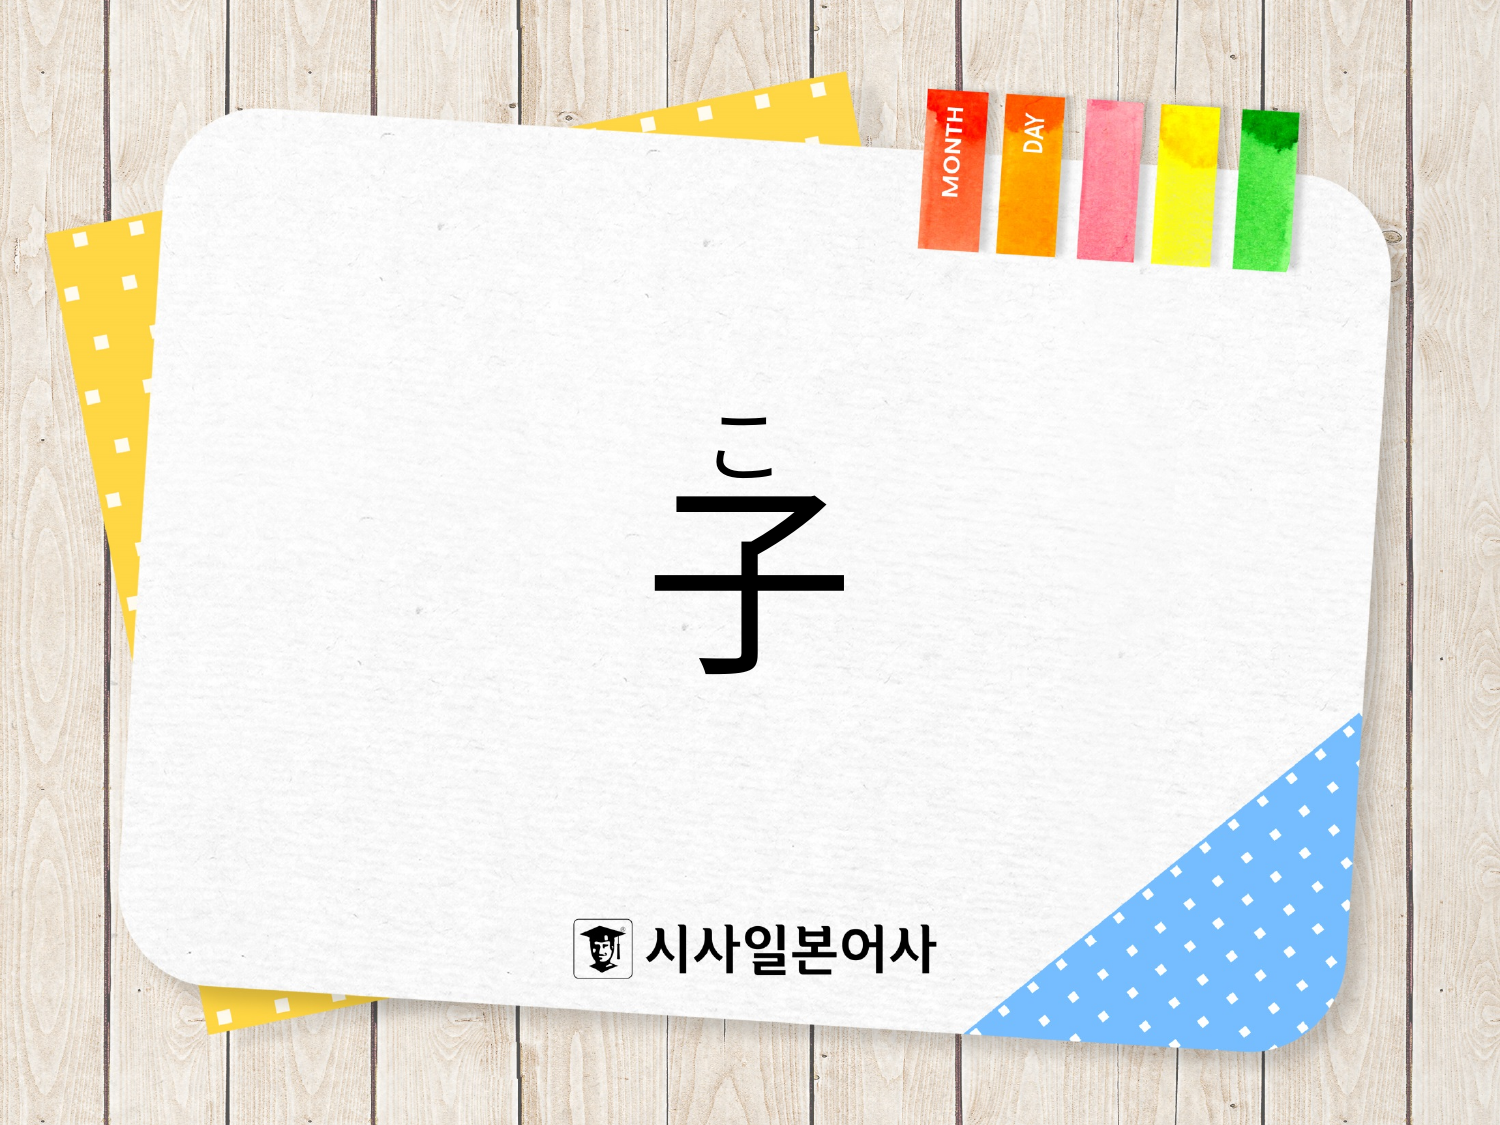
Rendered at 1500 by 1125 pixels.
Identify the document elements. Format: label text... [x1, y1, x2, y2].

picture [0, 0, 1500, 1125]
title 子 [75, 338, 1425, 811]
text_box こ [687, 385, 801, 501]
